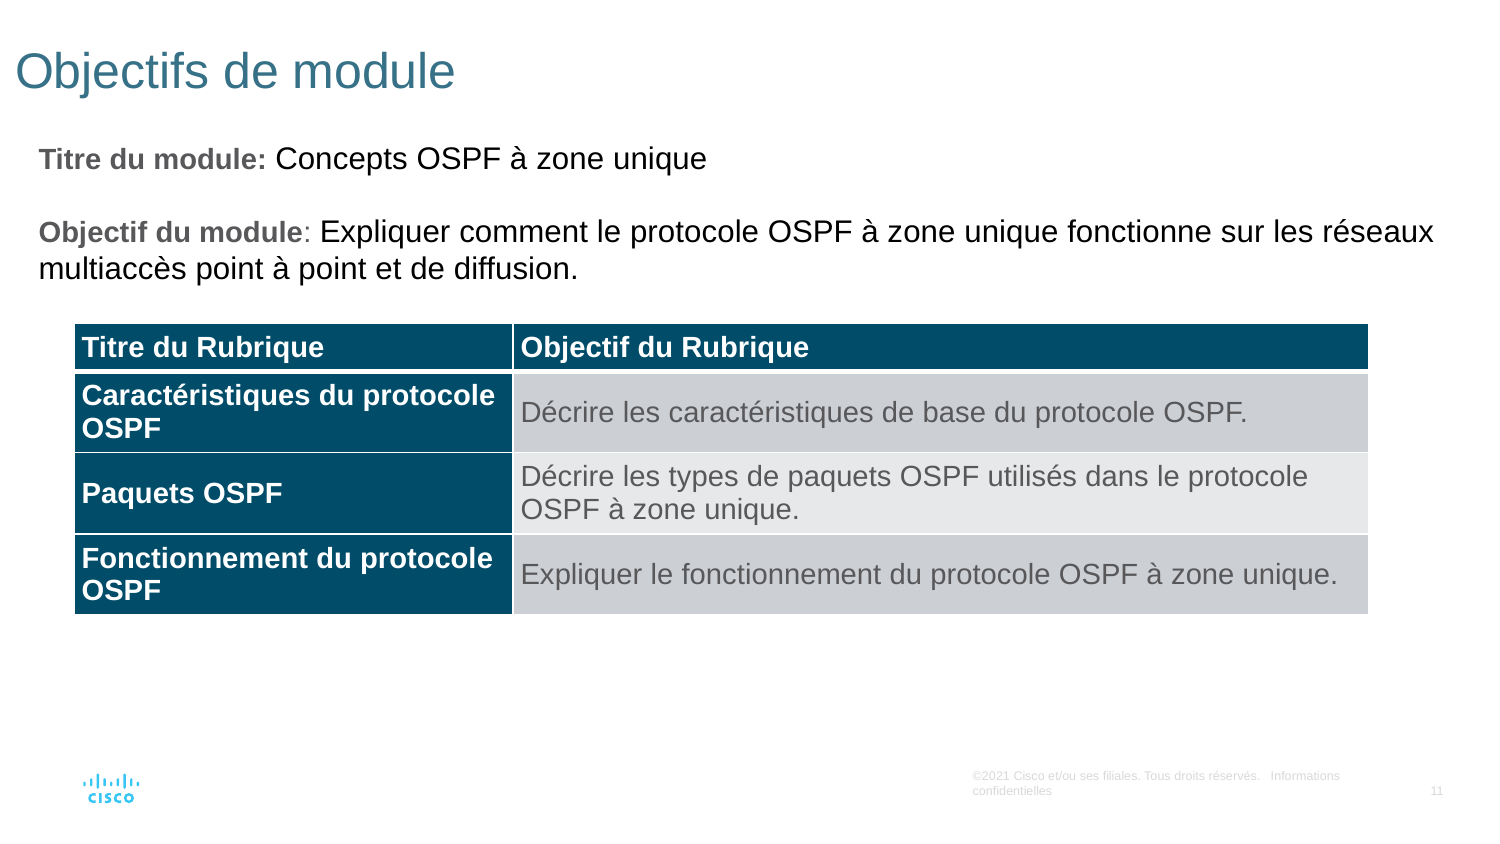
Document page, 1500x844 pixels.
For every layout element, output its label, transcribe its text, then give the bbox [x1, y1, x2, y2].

table_cell Décrire les types de paquets OSPF utilisés dans le protocole OSPF à zone unique. [514, 453, 1368, 533]
title Objectifs de module [0, 6, 1500, 131]
table_cell Décrire les caractéristiques de base du protocole OSPF. [514, 374, 1368, 452]
list Titre du module: Concepts OSPF à zone unique Objectif du module: Expliquer comment le protocole OSPF à zone unique fonctionne sur les réseaux multiaccès point à point et de diffusion. [23, 131, 1476, 256]
table_cell Paquets OSPF [75, 453, 512, 533]
table_cell Expliquer le fonctionnement du protocole OSPF à zone unique. [514, 535, 1368, 614]
table_header Titre du Rubrique [75, 324, 512, 369]
table_cell Caractéristiques du protocole OSPF [75, 374, 512, 452]
table_cell Fonctionnement du protocole OSPF [75, 535, 512, 614]
table_header Objectif du Rubrique [514, 324, 1368, 369]
